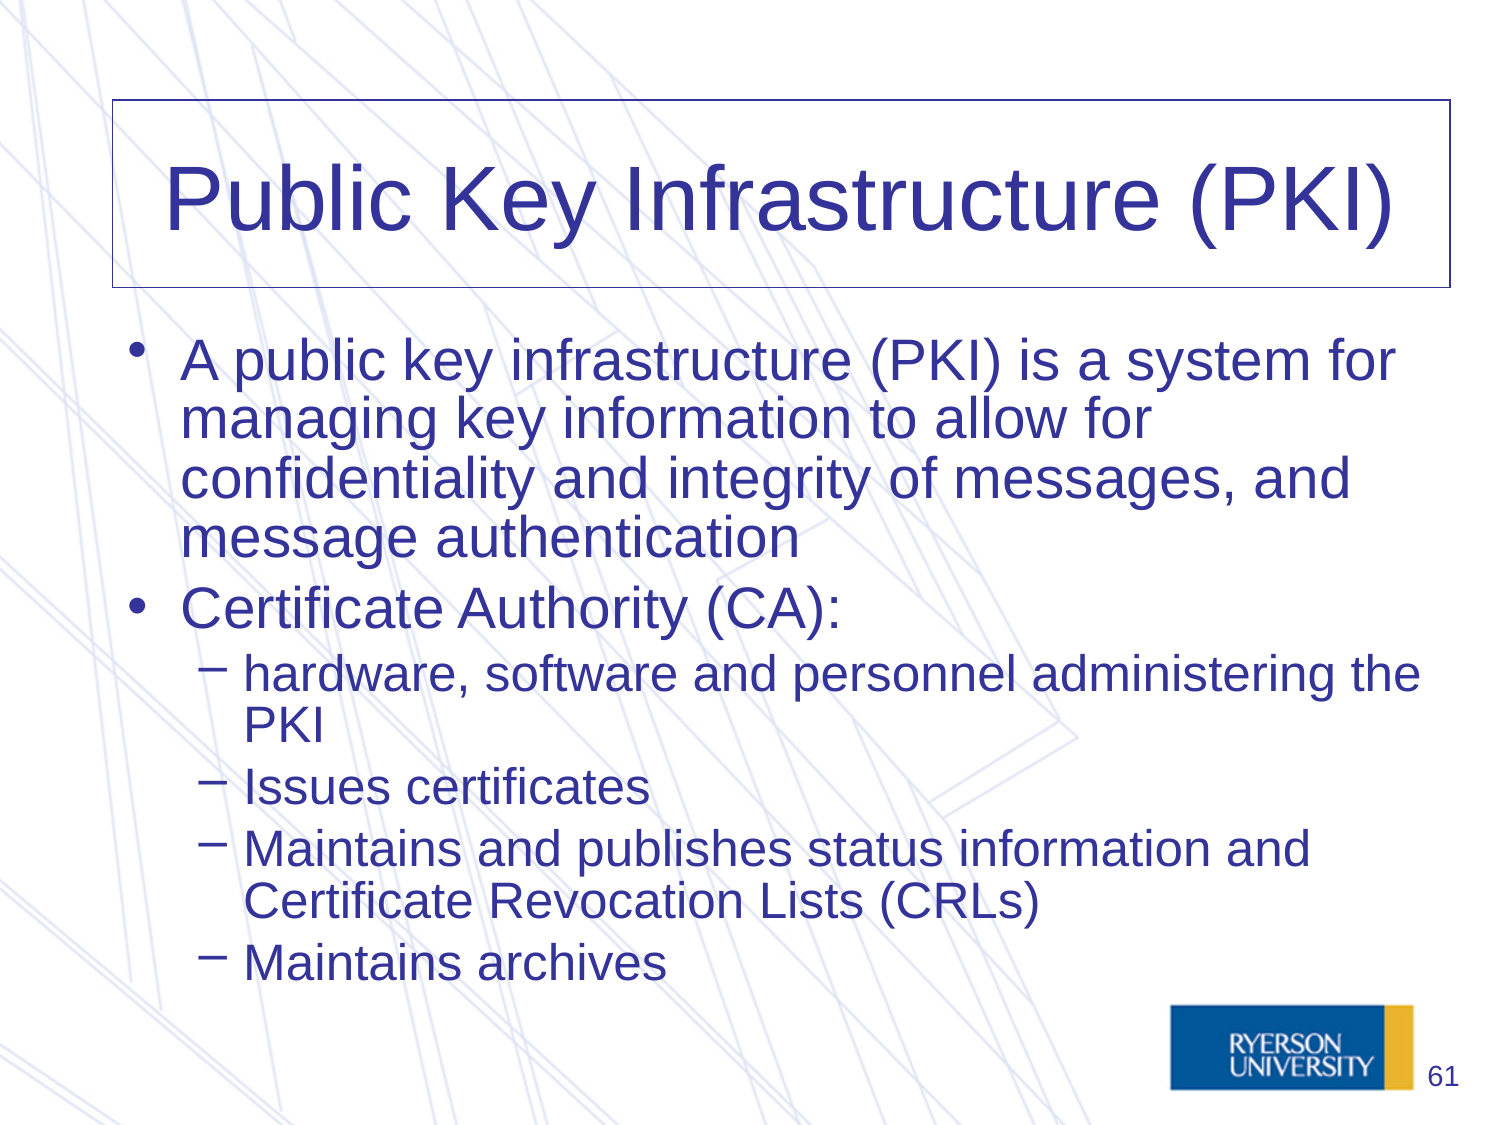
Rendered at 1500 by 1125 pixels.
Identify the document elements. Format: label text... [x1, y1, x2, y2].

list A public key infrastructure (PKI) is a system for managing key information to allow for confidentiality and integrity of messages, and message authentication Certificate Authority (CA): hardware, software and personnel administering the PKI Issues certificates Maintains and publishes status information and Certificate Revocation Lists (CRLs)‏ Maintains archives [112, 324, 1451, 1001]
title Public Key Infrastructure (PKI)‏ [112, 99, 1451, 288]
picture [0, 0, 1500, 1125]
slide_number 61 [1399, 1049, 1476, 1113]
